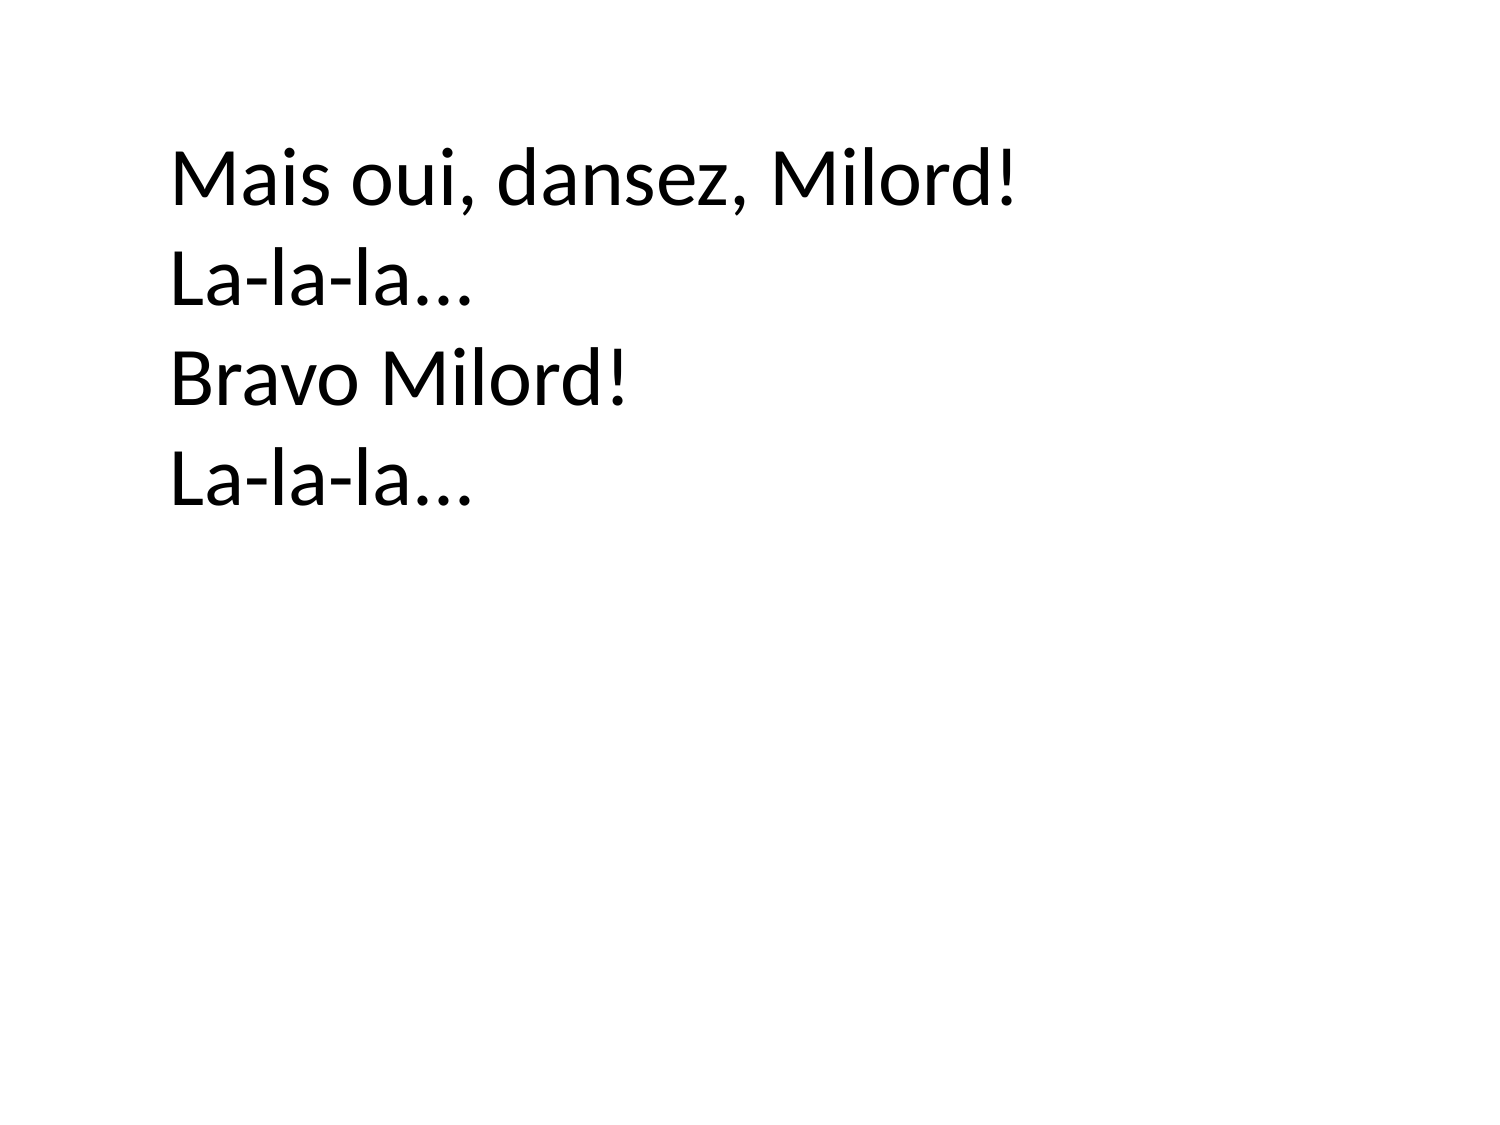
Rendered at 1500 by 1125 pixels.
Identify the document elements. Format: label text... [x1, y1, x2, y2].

text_box Mais oui, dansez, Milord! La-la-la... Bravo Milord! La-la-la... [154, 114, 1038, 530]
